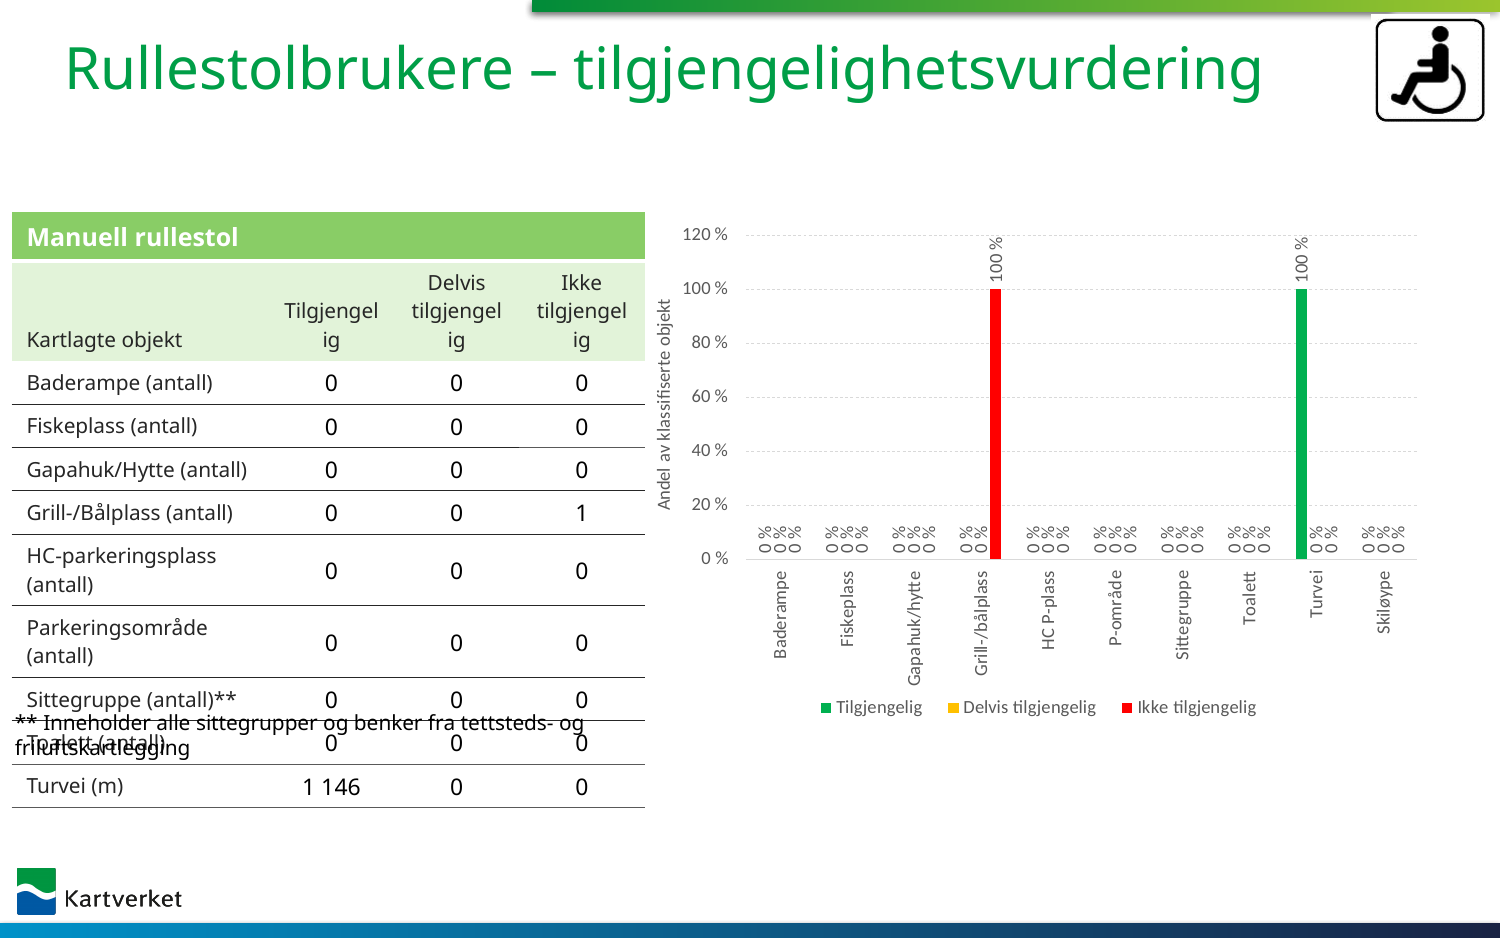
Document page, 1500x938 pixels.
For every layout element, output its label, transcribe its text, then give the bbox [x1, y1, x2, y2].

table_cell 1 146 [269, 768, 394, 807]
table_cell 0 [394, 606, 519, 677]
table_cell Fiskeplass (antall) [12, 405, 269, 447]
table_cell HC-parkeringsplass (antall) [12, 535, 269, 605]
table_cell Baderampe (antall) [12, 361, 269, 404]
table_cell 0 [269, 405, 394, 447]
table_cell Parkeringsområde (antall) [12, 606, 269, 677]
picture [643, 218, 1427, 728]
table_cell Sittegruppe (antall)** [12, 678, 269, 702]
table_cell 0 [519, 606, 638, 677]
table_cell 0 [394, 491, 519, 534]
table_cell Gapahuk/Hytte (antall) [12, 448, 269, 490]
table_cell 0 [519, 535, 638, 605]
table_cell 0 [269, 361, 394, 404]
table_cell 0 [394, 678, 519, 702]
picture [1371, 13, 1491, 127]
table_cell 0 [394, 768, 519, 807]
text_box Rullestolbrukere – tilgjengelighetsvurdering [49, 12, 1372, 109]
table_cell 0 [394, 405, 519, 447]
table_cell Turvei (m) [12, 768, 269, 807]
table_cell 0 [519, 448, 638, 490]
table_cell 0 [519, 678, 638, 702]
table_cell Tilgjengelig [269, 263, 394, 361]
table_cell 0 [269, 606, 394, 677]
table_cell 0 [394, 448, 519, 490]
table_cell Delvis tilgjengelig [394, 263, 519, 361]
table_cell 0 [269, 491, 394, 534]
table_cell 0 [519, 768, 645, 807]
table_header Manuell rullestol [12, 212, 645, 259]
table_cell 0 [394, 535, 519, 605]
table_cell 0 [269, 448, 394, 490]
table_cell 0 [519, 405, 638, 447]
text_box ** Inneholder alle sittegrupper og benker fra tettsteds- og friluftskartlegging [0, 702, 745, 768]
table_cell 0 [394, 361, 519, 404]
table_cell Kartlagte objekt [12, 263, 269, 361]
table_cell Grill-/Bålplass (antall) [12, 491, 269, 534]
table_cell 1 [519, 491, 638, 534]
table_cell 0 [519, 361, 638, 404]
table_cell Ikke tilgjengelig [519, 263, 638, 361]
table_cell 0 [269, 678, 394, 702]
table_cell 0 [269, 535, 394, 605]
